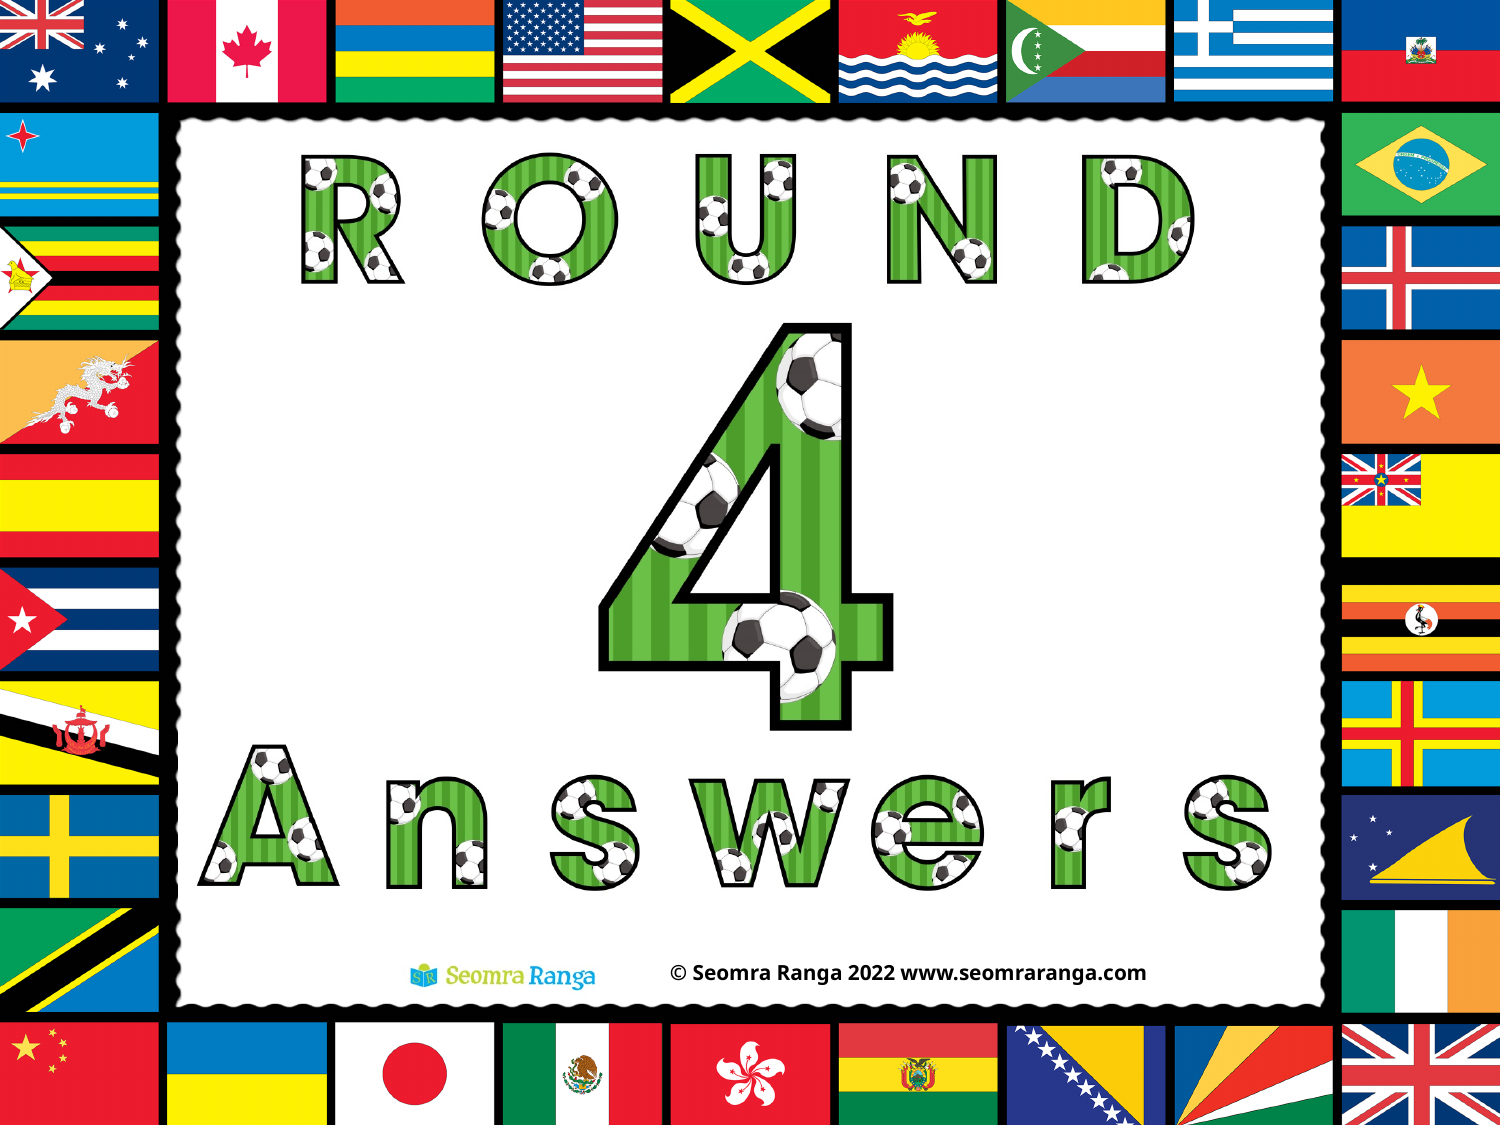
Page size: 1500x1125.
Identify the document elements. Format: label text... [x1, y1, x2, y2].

picture [0, 0, 1500, 1125]
picture [10, 122, 36, 150]
text_box © Seomra Ranga 2022 www.seomraranga.com [631, 952, 1187, 993]
